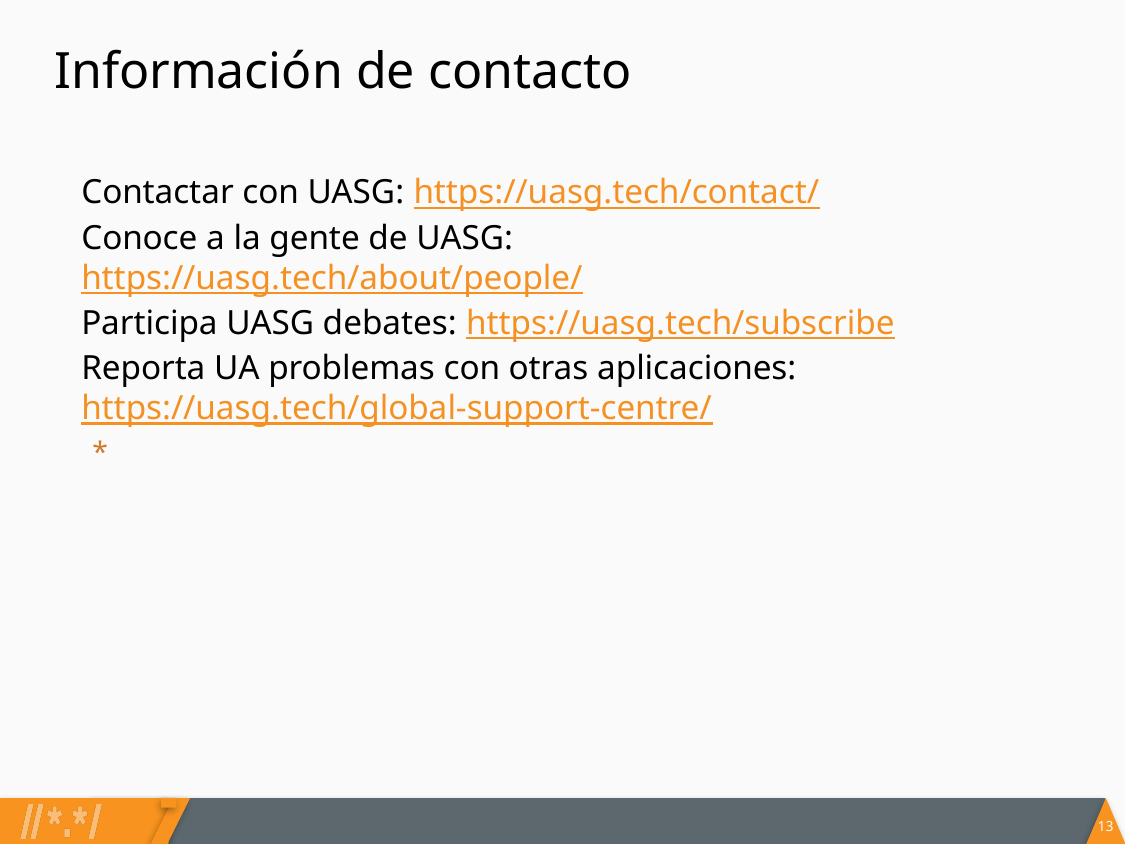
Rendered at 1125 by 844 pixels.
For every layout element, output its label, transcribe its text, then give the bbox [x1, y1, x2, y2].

text_box Contactar con UASG: https://uasg.tech/contact/ Conoce a la gente de UASG: https://uasg.tech/about/people/ Participa UASG debates: https://uasg.tech/subscribe Reporta UA problemas con otras aplicaciones: https://uasg.tech/global-support-centre/ [66, 163, 1007, 479]
title Información de contacto [39, 31, 1080, 172]
